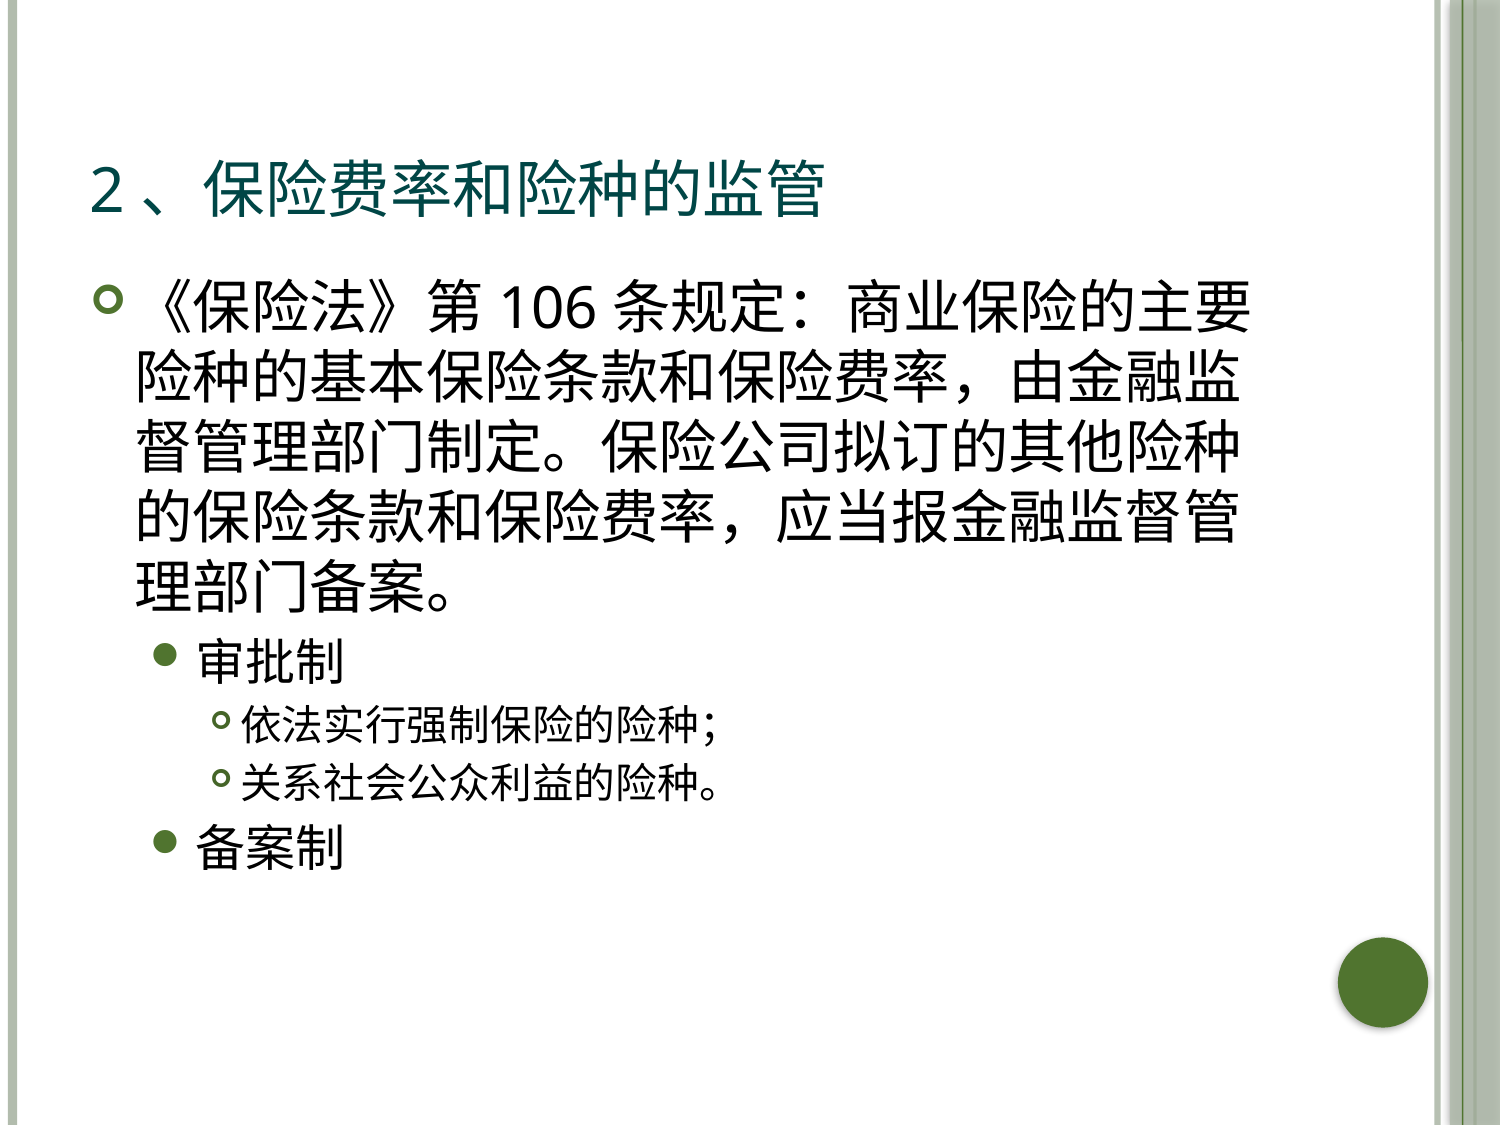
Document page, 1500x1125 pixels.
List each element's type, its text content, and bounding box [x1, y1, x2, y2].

title 2、保险费率和险种的监管 [75, 45, 1300, 233]
list 《保险法》第106条规定：商业保险的主要险种的基本保险条款和保险费率，由金融监督管理部门制定。保险公司拟订的其他险种的保险条款和保险费率，应当报金融监督管理部门备案。 审批制 依法实行强制保险的险种； 关系社会公众利益的险种。 备案制 [74, 262, 1301, 1063]
